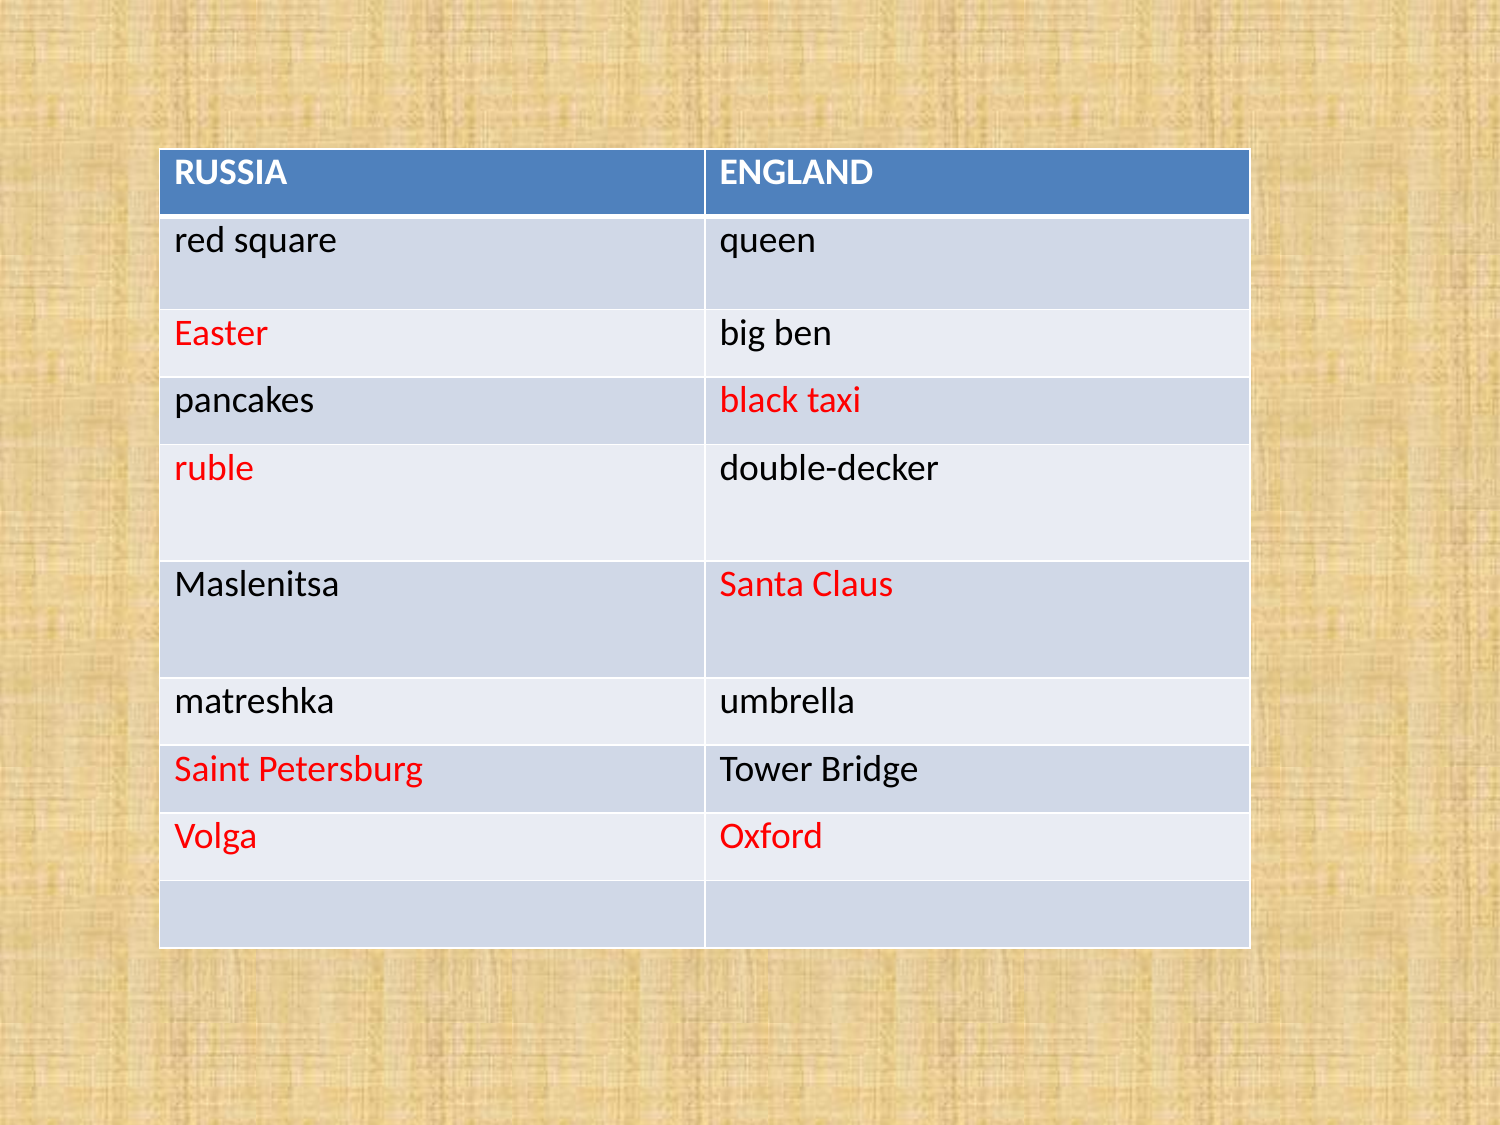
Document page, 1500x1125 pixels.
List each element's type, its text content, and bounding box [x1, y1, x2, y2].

table_cell red square [160, 219, 704, 309]
table_cell Volga [160, 814, 704, 880]
table_cell double-decker [706, 445, 1249, 560]
table_cell umbrella [706, 679, 1249, 744]
table_cell Maslenitsa [160, 562, 704, 677]
table_cell Saint Petersburg [160, 746, 704, 812]
table_header ENGLAND [706, 150, 1249, 214]
table_cell matreshka [160, 679, 704, 744]
table_cell big ben [706, 310, 1249, 376]
table_cell [706, 881, 1249, 947]
table_cell black taxi [706, 378, 1249, 444]
table_cell Oxford [706, 814, 1249, 880]
table_cell Tower Bridge [706, 746, 1249, 812]
table_cell [160, 881, 704, 947]
picture [0, 0, 1500, 1125]
table_header RUSSIA [160, 150, 704, 214]
table_cell Easter [160, 310, 704, 376]
table_cell Santa Claus [706, 562, 1249, 677]
table_cell queen [706, 219, 1249, 309]
table_cell pancakes [160, 378, 704, 444]
table_cell ruble [160, 445, 704, 560]
